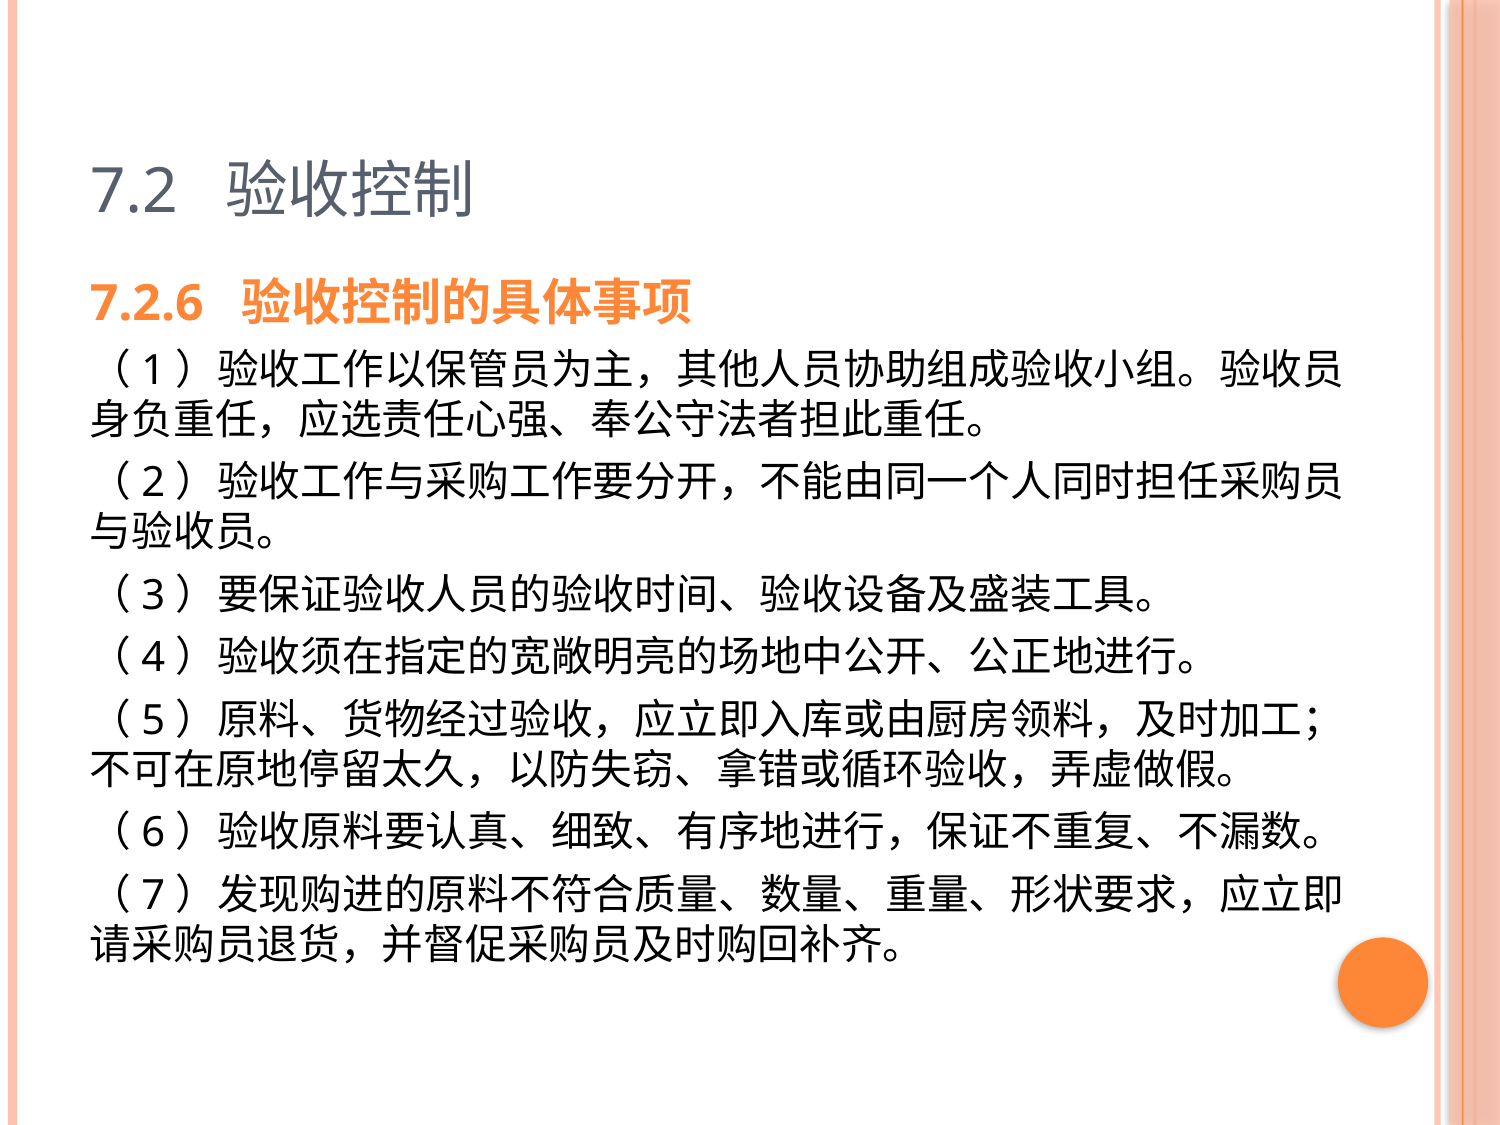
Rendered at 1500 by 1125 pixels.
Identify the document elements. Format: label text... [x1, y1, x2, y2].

list 7.2.6 验收控制的具体事项 （1）验收工作以保管员为主，其他人员协助组成验收小组。验收员身负重任，应选责任心强、奉公守法者担此重任。 （2）验收工作与采购工作要分开，不能由同一个人同时担任采购员与验收员。 （3）要保证验收人员的验收时间、验收设备及盛装工具。 （4）验收须在指定的宽敞明亮的场地中公开、公正地进行。 （5）原料、货物经过验收，应立即入库或由厨房领料，及时加工；不可在原地停留太久，以防失窃、拿错或循环验收，弄虚做假。 （6）验收原料要认真、细致、有序地进行，保证不重复、不漏数。 （7）发现购进的原料不符合质量、数量、重量、形状要求，应立即请采购员退货，并督促采购员及时购回补齐。 [74, 262, 1395, 1063]
title 7.2 验收控制 [75, 45, 1300, 233]
